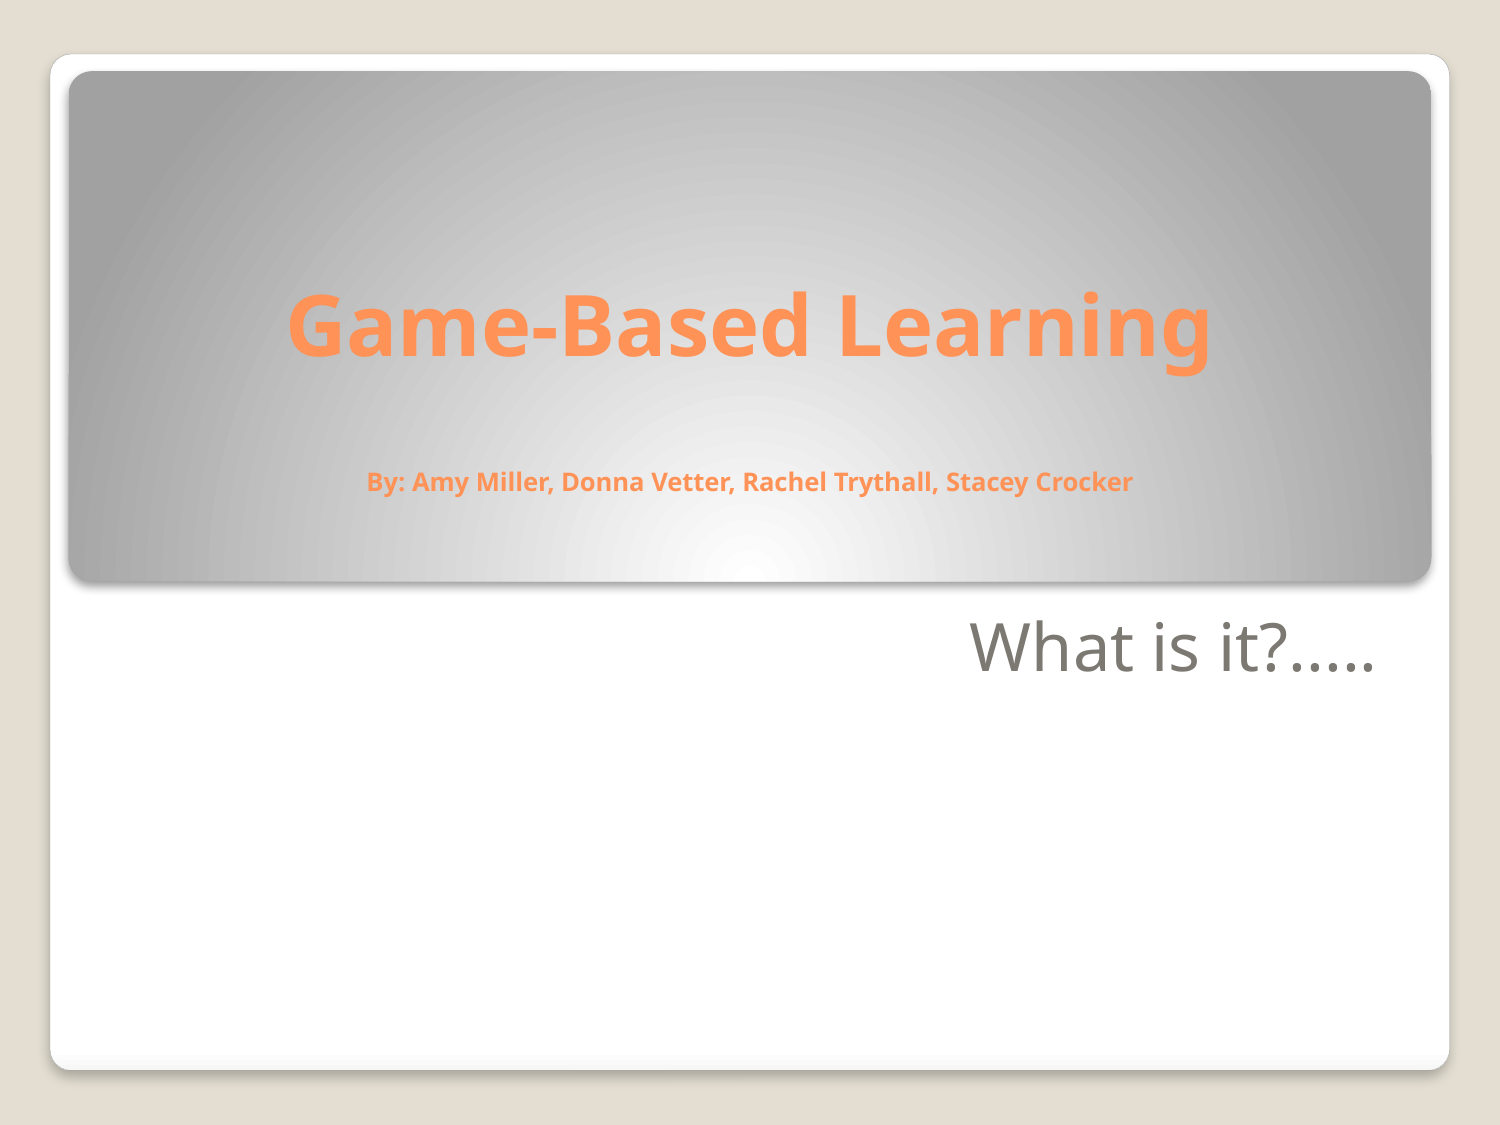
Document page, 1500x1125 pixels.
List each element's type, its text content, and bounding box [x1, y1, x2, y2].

subtitle What is it?..... [118, 604, 1394, 755]
title Game-Based Learning By: Amy Miller, Donna Vetter, Rachel Trythall, Stacey Crocker [112, 262, 1388, 504]
